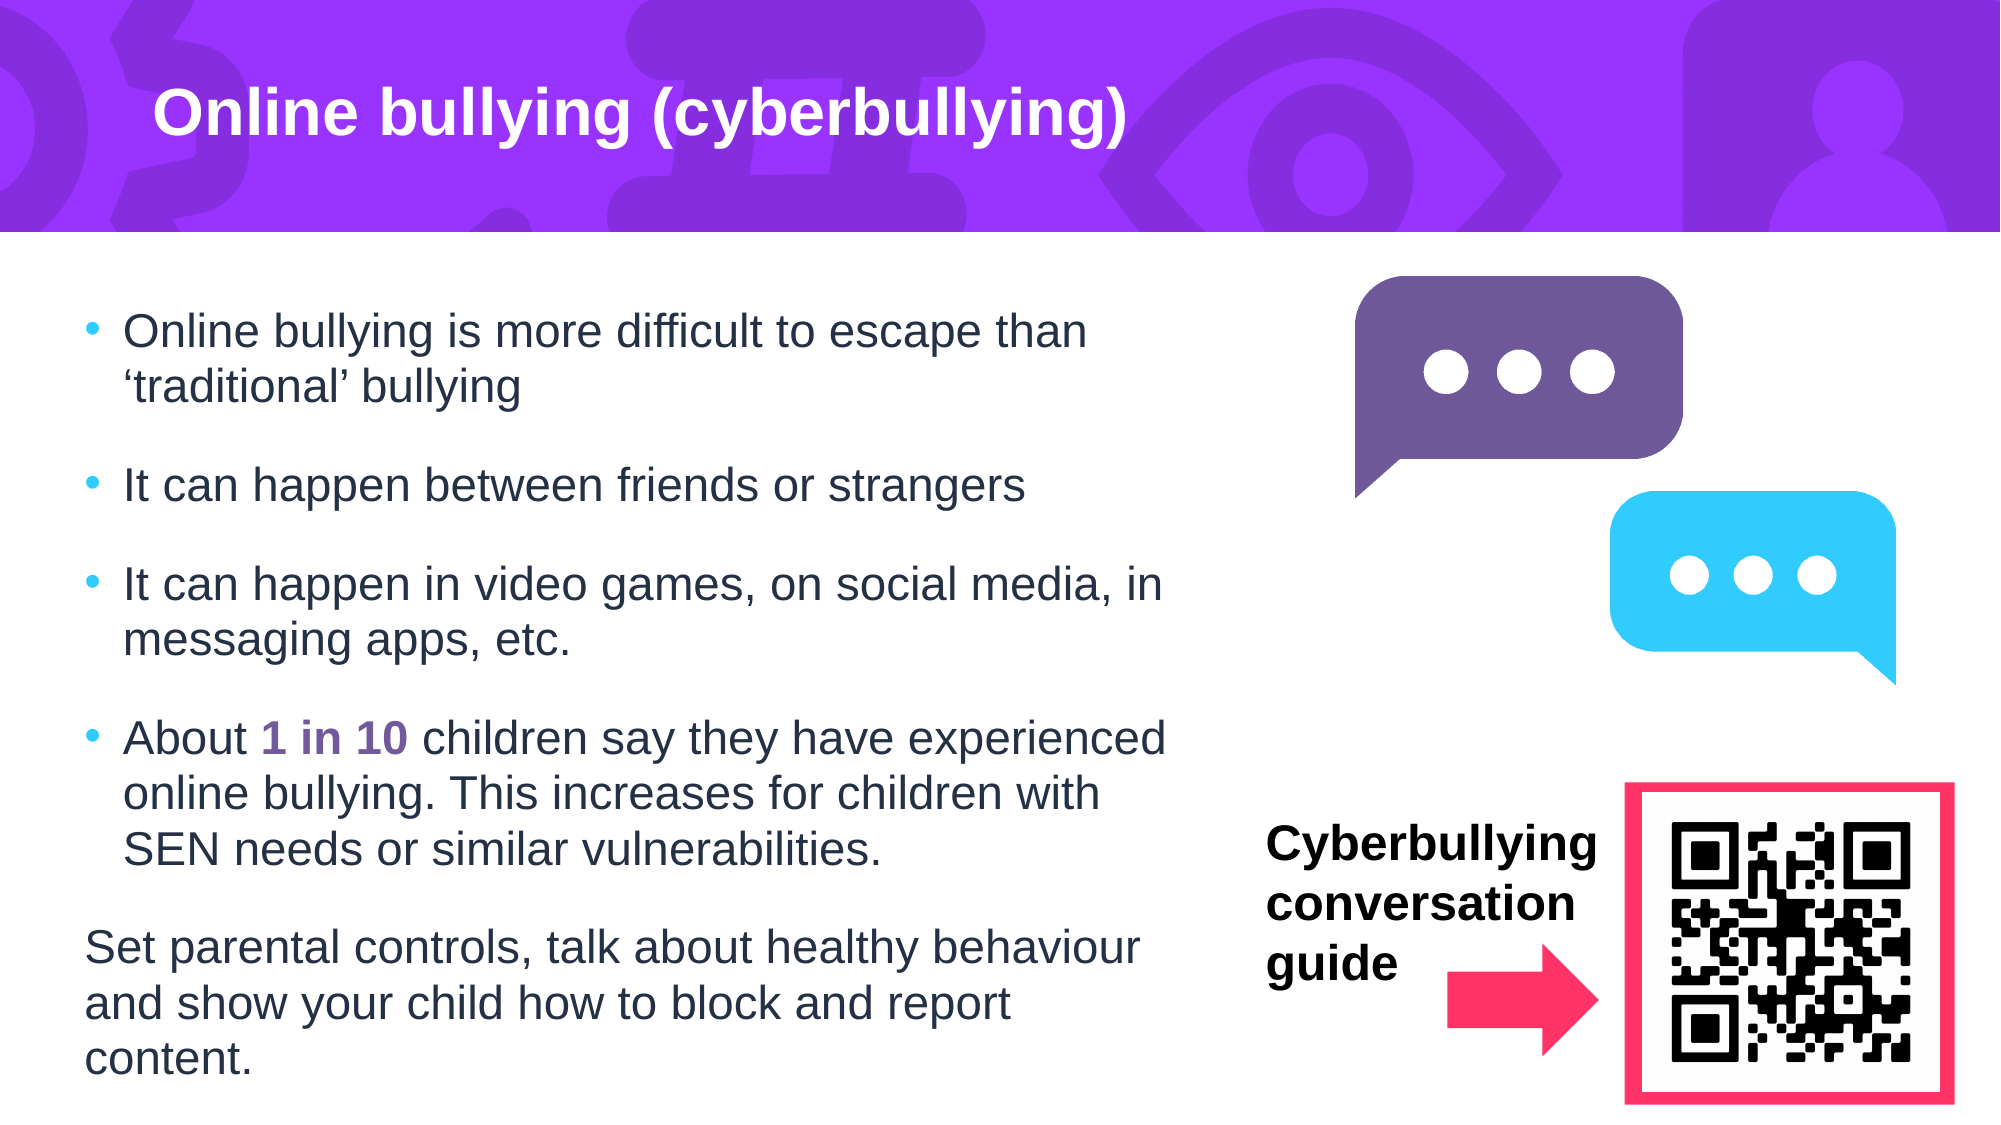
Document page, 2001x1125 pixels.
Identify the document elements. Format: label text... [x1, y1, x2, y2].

text_box [1445, 939, 1602, 1061]
text_box Cyberbullying conversation guide [1250, 803, 1629, 998]
picture [0, 0, 2000, 233]
picture [1354, 274, 1898, 687]
list Online bullying is more difficult to escape than ‘traditional’ bullying It can happen between friends or strangers It can happen in video games, on social media, in messaging apps, etc. About 1 in 10 children say they have experienced online bullying. This increases for children with SEN needs or similar vulnerabilities. Set parental controls, talk about healthy behaviour and show your child how to block and report content. [69, 293, 1202, 1099]
text_box [1623, 781, 1956, 1106]
picture [1642, 792, 1940, 1092]
